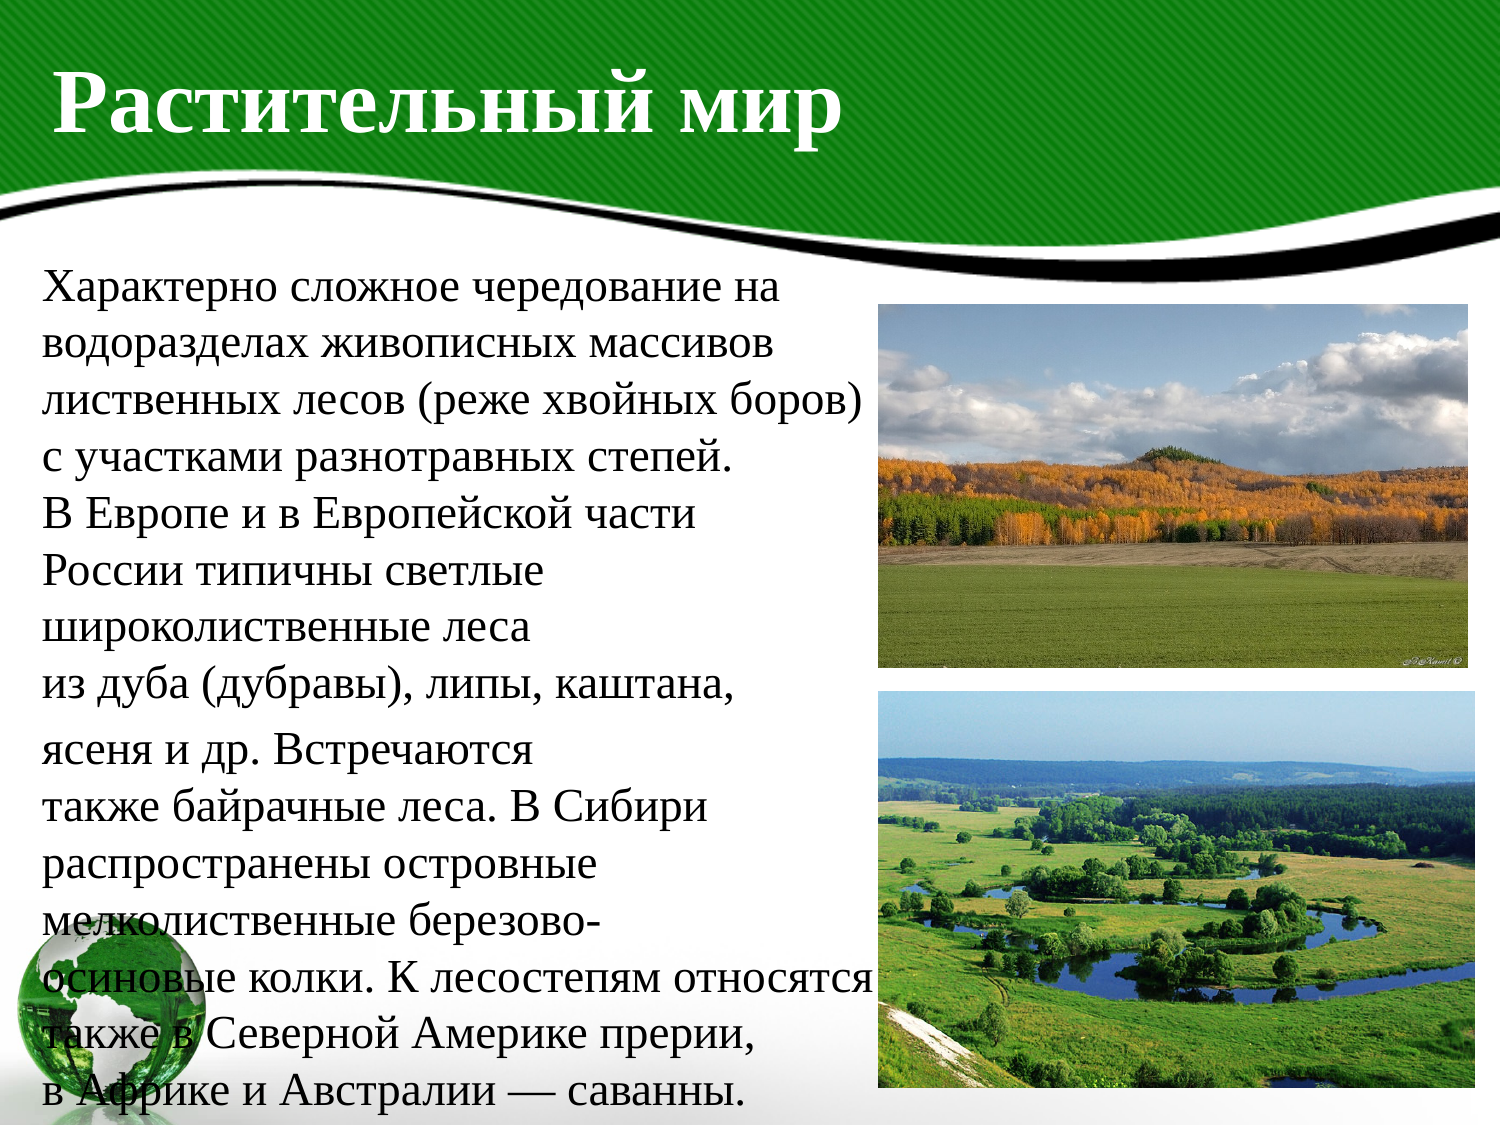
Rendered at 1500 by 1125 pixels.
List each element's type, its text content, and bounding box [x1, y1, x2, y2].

title Растительный мир [37, 8, 1463, 183]
list Характерно сложное чередование на водоразделах живописных массивов лиственных лесов (реже хвойных боров) с участками разнотравных степей. В Европе и в Европейской части России типичны светлые широколиственные леса из дуба (дубравы), липы, каштана, ясеня и др. Встречаются также байрачные леса. В Сибири распространены островные мелколиственные березово-осиновые колки. К лесостепям относятся также в Северной Америке прерии, в Африке и Австралии — саванны. [0, 246, 903, 1125]
picture [0, 0, 1500, 1125]
